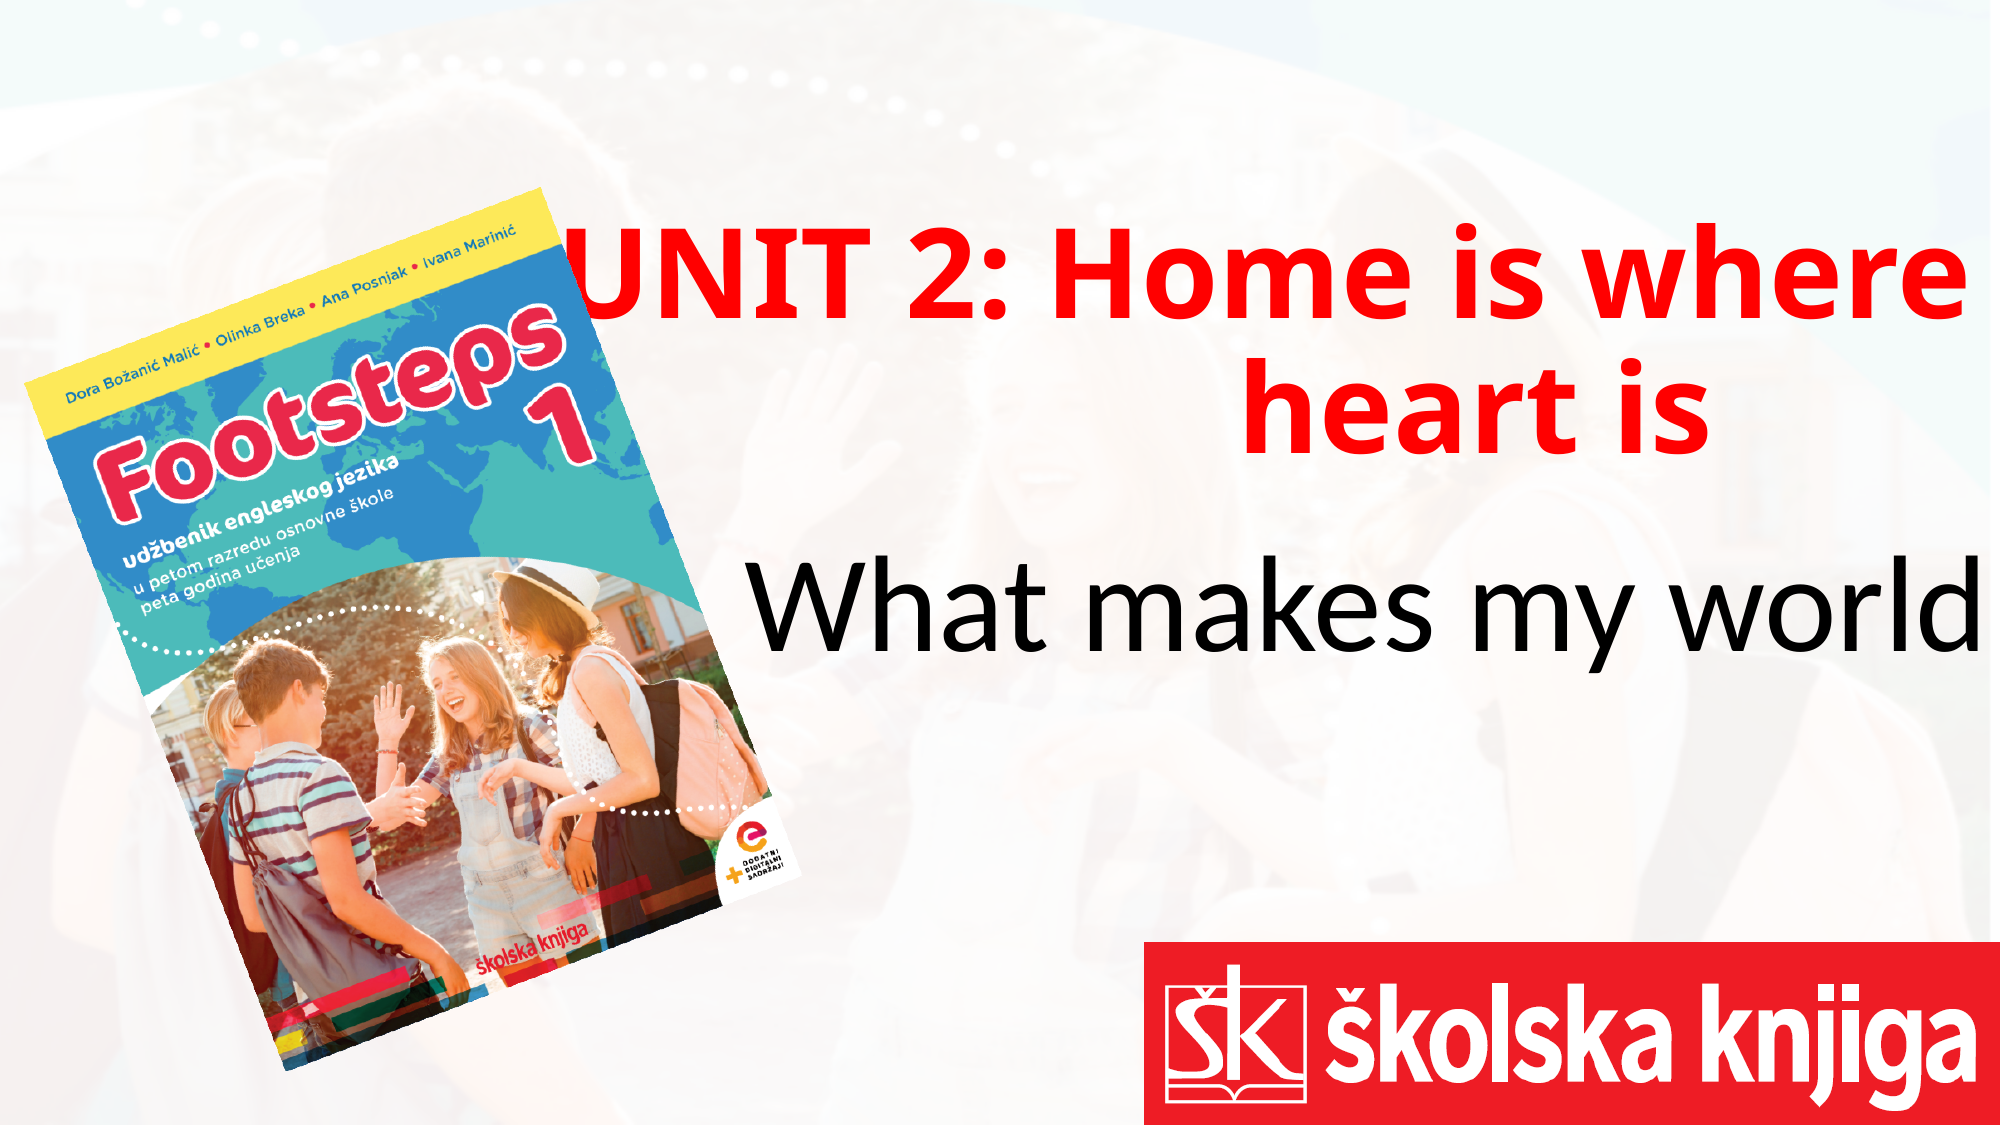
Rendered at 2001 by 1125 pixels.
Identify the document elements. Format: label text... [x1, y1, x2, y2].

subtitle What makes my world [689, 525, 2000, 797]
title UNIT 2: Home is where heart is [536, 71, 2000, 489]
picture [24, 188, 801, 1071]
picture [1144, 942, 2000, 1125]
